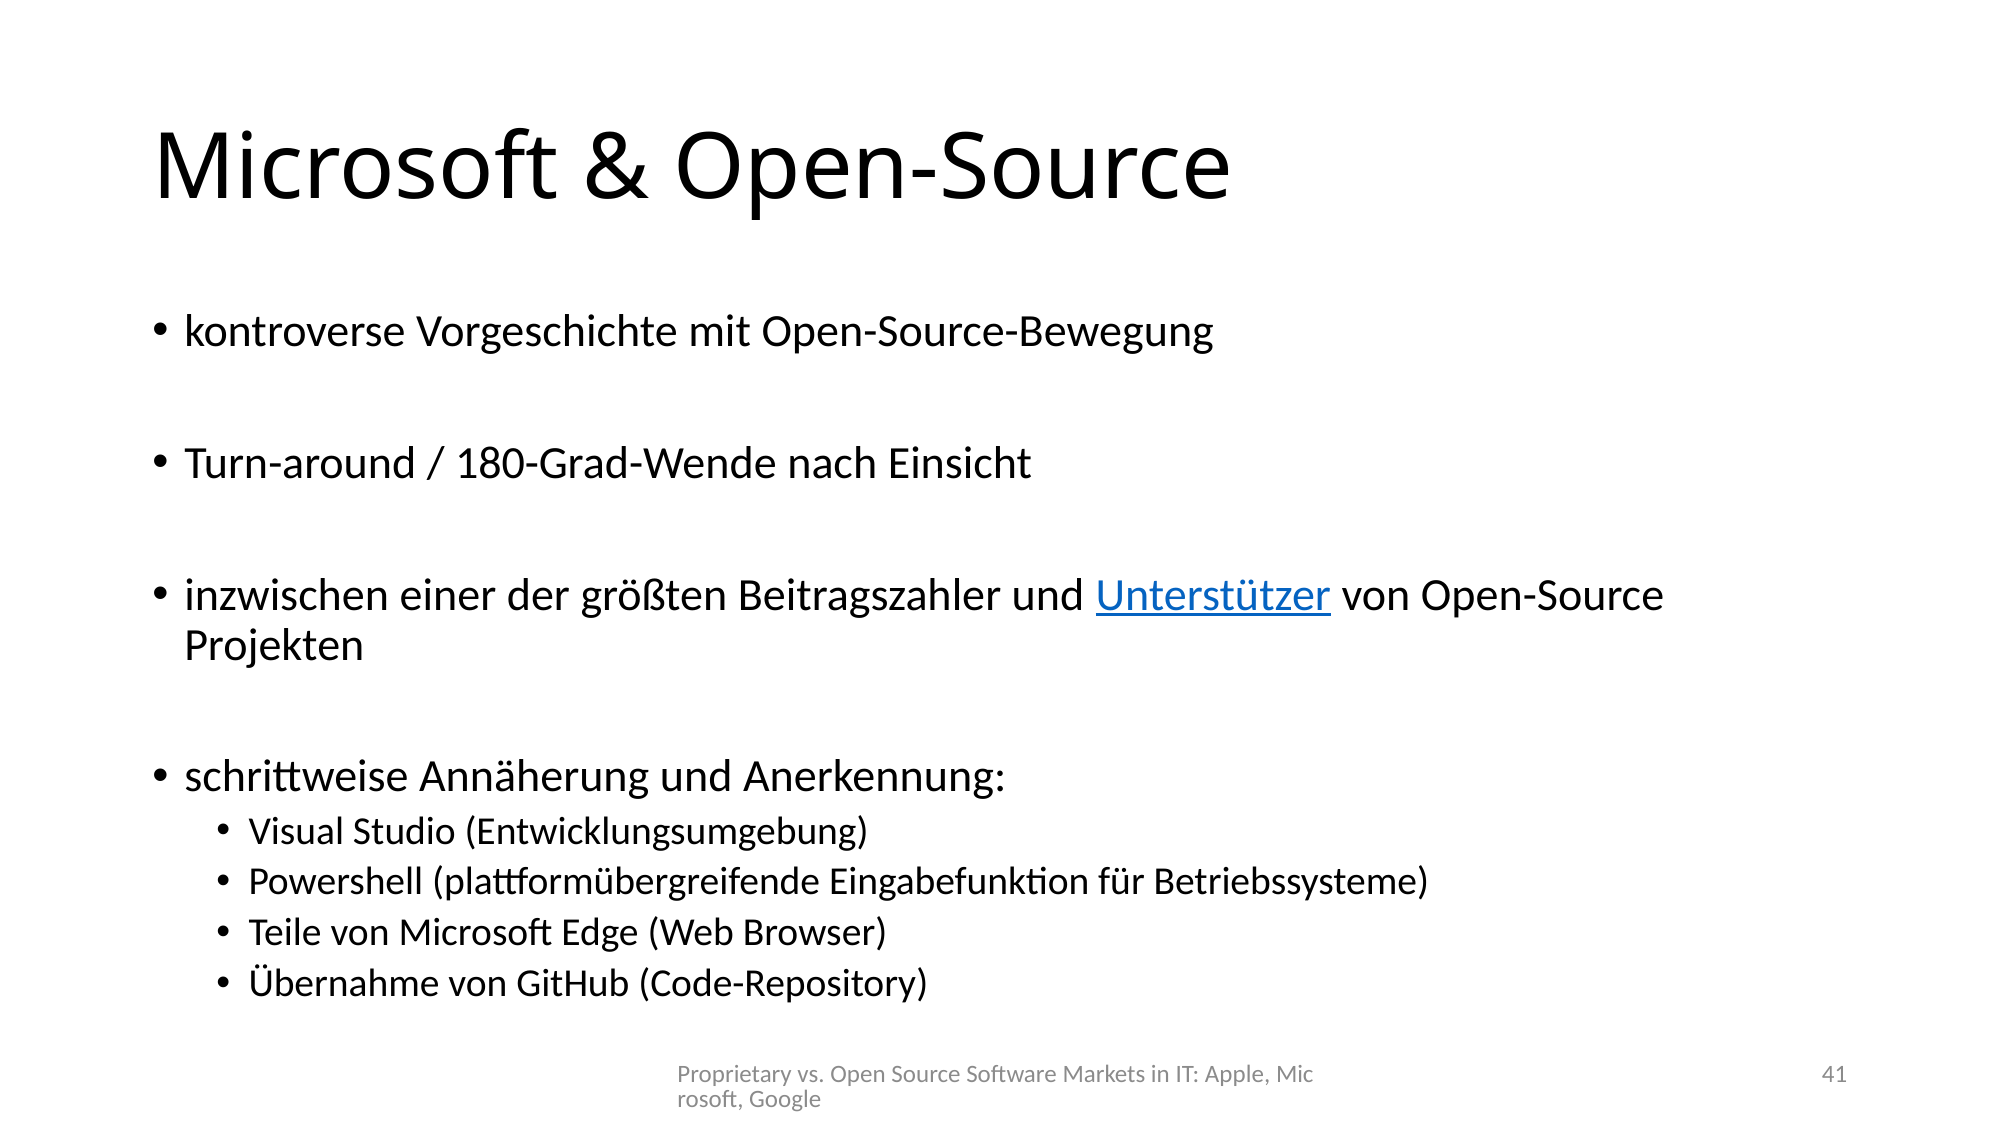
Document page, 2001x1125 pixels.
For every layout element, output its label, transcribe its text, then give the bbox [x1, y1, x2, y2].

list kontroverse Vorgeschichte mit Open-Source-Bewegung Turn-around / 180-Grad-Wende nach Einsicht inzwischen einer der größten Beitragszahler und Unterstützer von Open-Source Projekten schrittweise Annäherung und Anerkennung: Visual Studio (Entwicklungsumgebung) Powershell (plattformübergreifende Eingabefunktion für Betriebssysteme) Teile von Microsoft Edge (Web Browser) Übernahme von GitHub (Code-Repository) [137, 299, 1863, 1014]
title Microsoft & Open-Source [137, 59, 1863, 278]
footer Proprietary vs. Open Source Software Markets in IT: Apple, Microsoft, Google [662, 1042, 1338, 1103]
slide_number 41 [1412, 1042, 1863, 1103]
